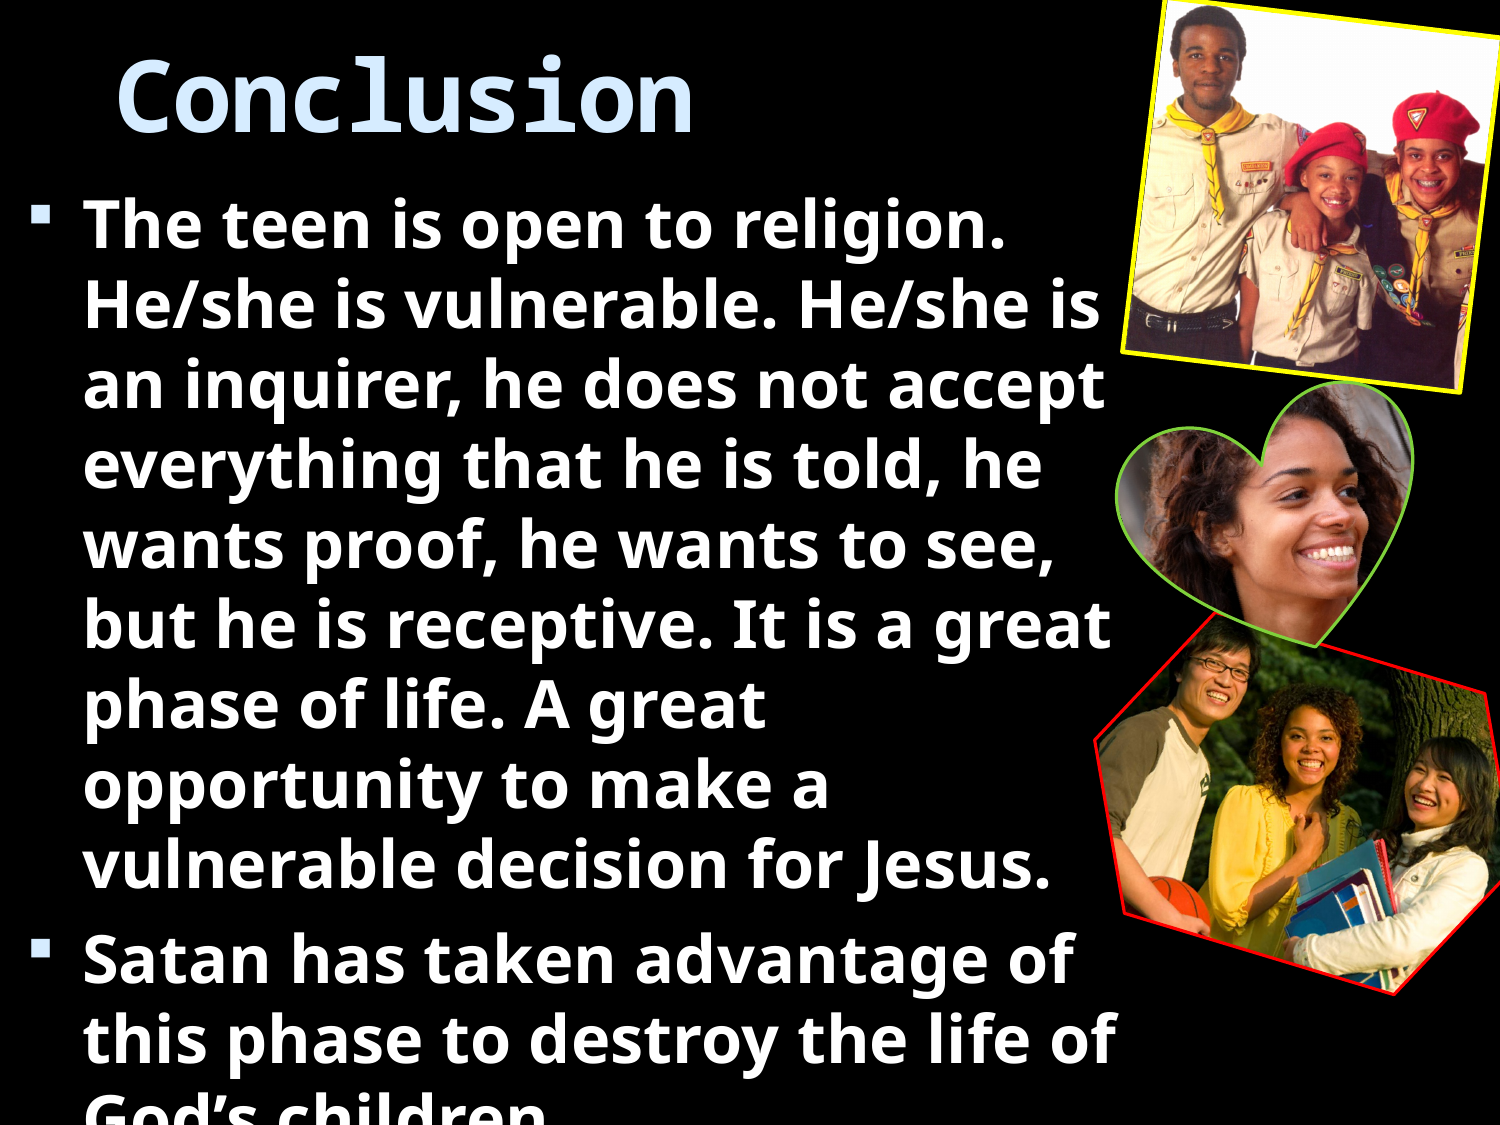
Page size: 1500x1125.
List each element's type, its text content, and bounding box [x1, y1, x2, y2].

picture [1321, 970, 1414, 992]
picture [1084, 645, 1500, 962]
picture [1314, 384, 1372, 392]
list The teen is open to religion. He/she is vulnerable. He/she is an inquirer, he does not accept everything that he is told, he wants proof, he wants to see, but he is receptive. It is a great phase of life. A great opportunity to make a vulnerable decision for Jesus. Satan has taken advantage of this phase to destroy the life of God’s children. [0, 174, 1138, 1088]
title Conclusion [99, 24, 975, 174]
picture [1144, 18, 1481, 372]
picture [1129, 399, 1430, 653]
